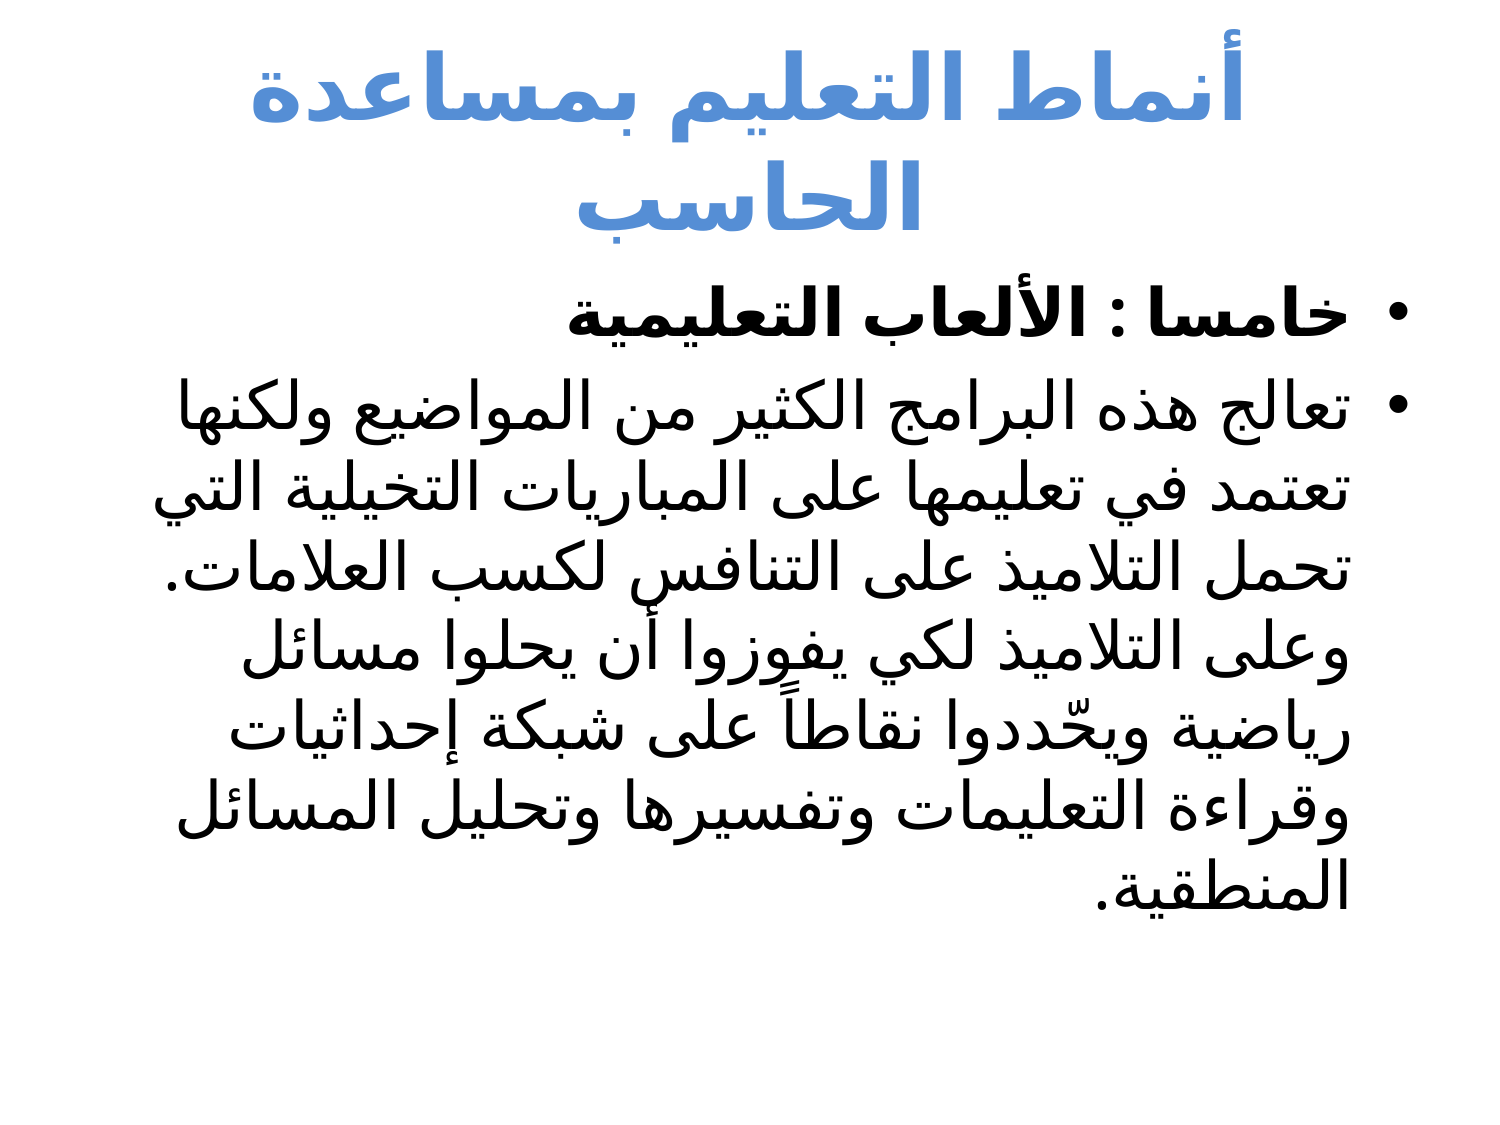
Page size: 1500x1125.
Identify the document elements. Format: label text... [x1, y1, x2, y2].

title أنماط التعليم بمساعدة الحاسب [75, 45, 1425, 233]
list خامسا : الألعاب التعليمية تعالج هذه البرامج الكثير من المواضيع ولكنها تعتمد في تعليمها على المباريات التخيلية التي تحمل التلاميذ على التنافس لكسب العلامات. وعلى التلاميذ لكي يفوزوا أن يحلوا مسائل رياضية ويحّددوا نقاطاً على شبكة إحداثيات وقراءة التعليمات وتفسيرها وتحليل المسائل المنطقية. [75, 262, 1425, 1005]
